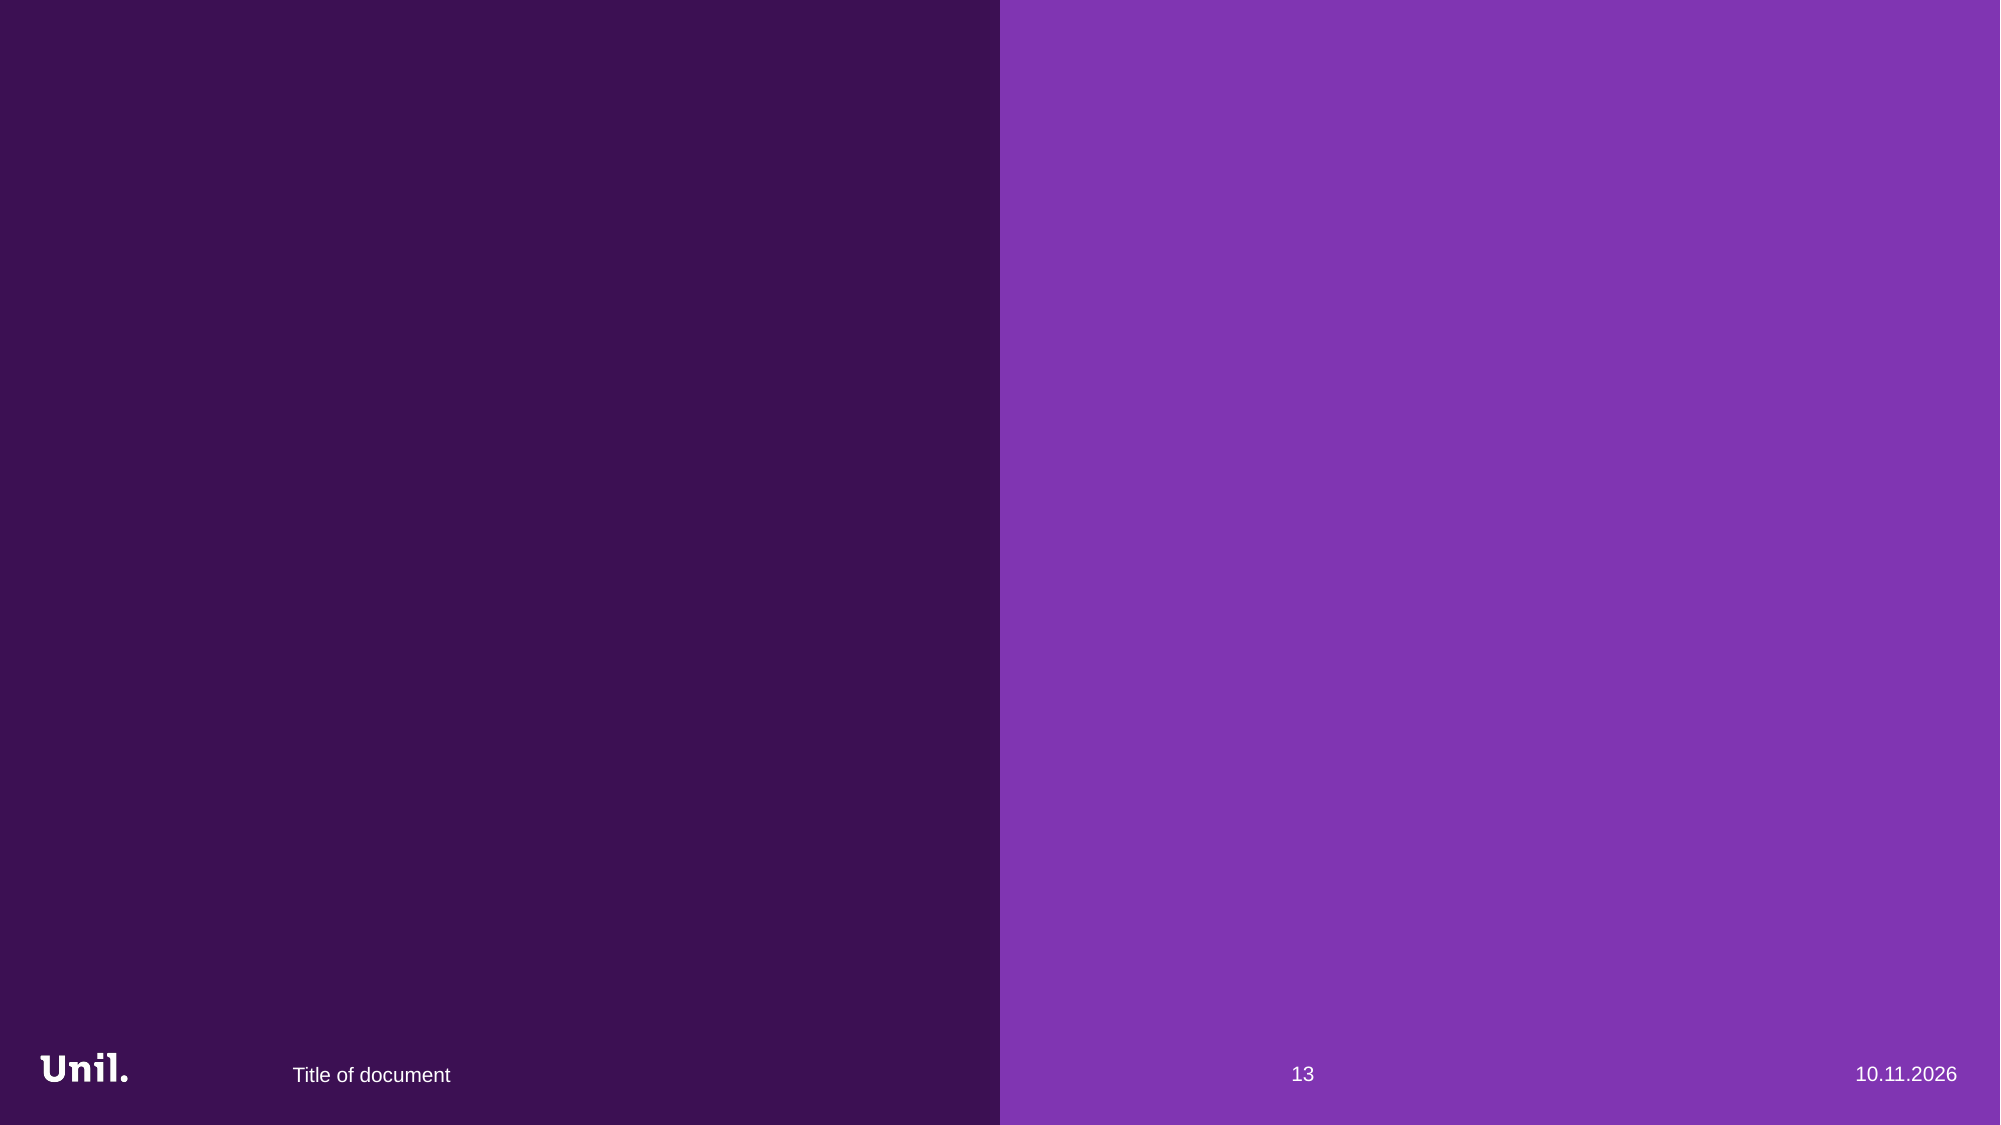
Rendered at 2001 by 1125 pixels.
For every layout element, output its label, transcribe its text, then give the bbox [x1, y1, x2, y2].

slide_number 13 [1250, 1037, 1355, 1086]
footer Title of document [292, 1011, 1048, 1087]
picture [27, 1042, 141, 1095]
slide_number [1789, 1026, 1958, 1086]
